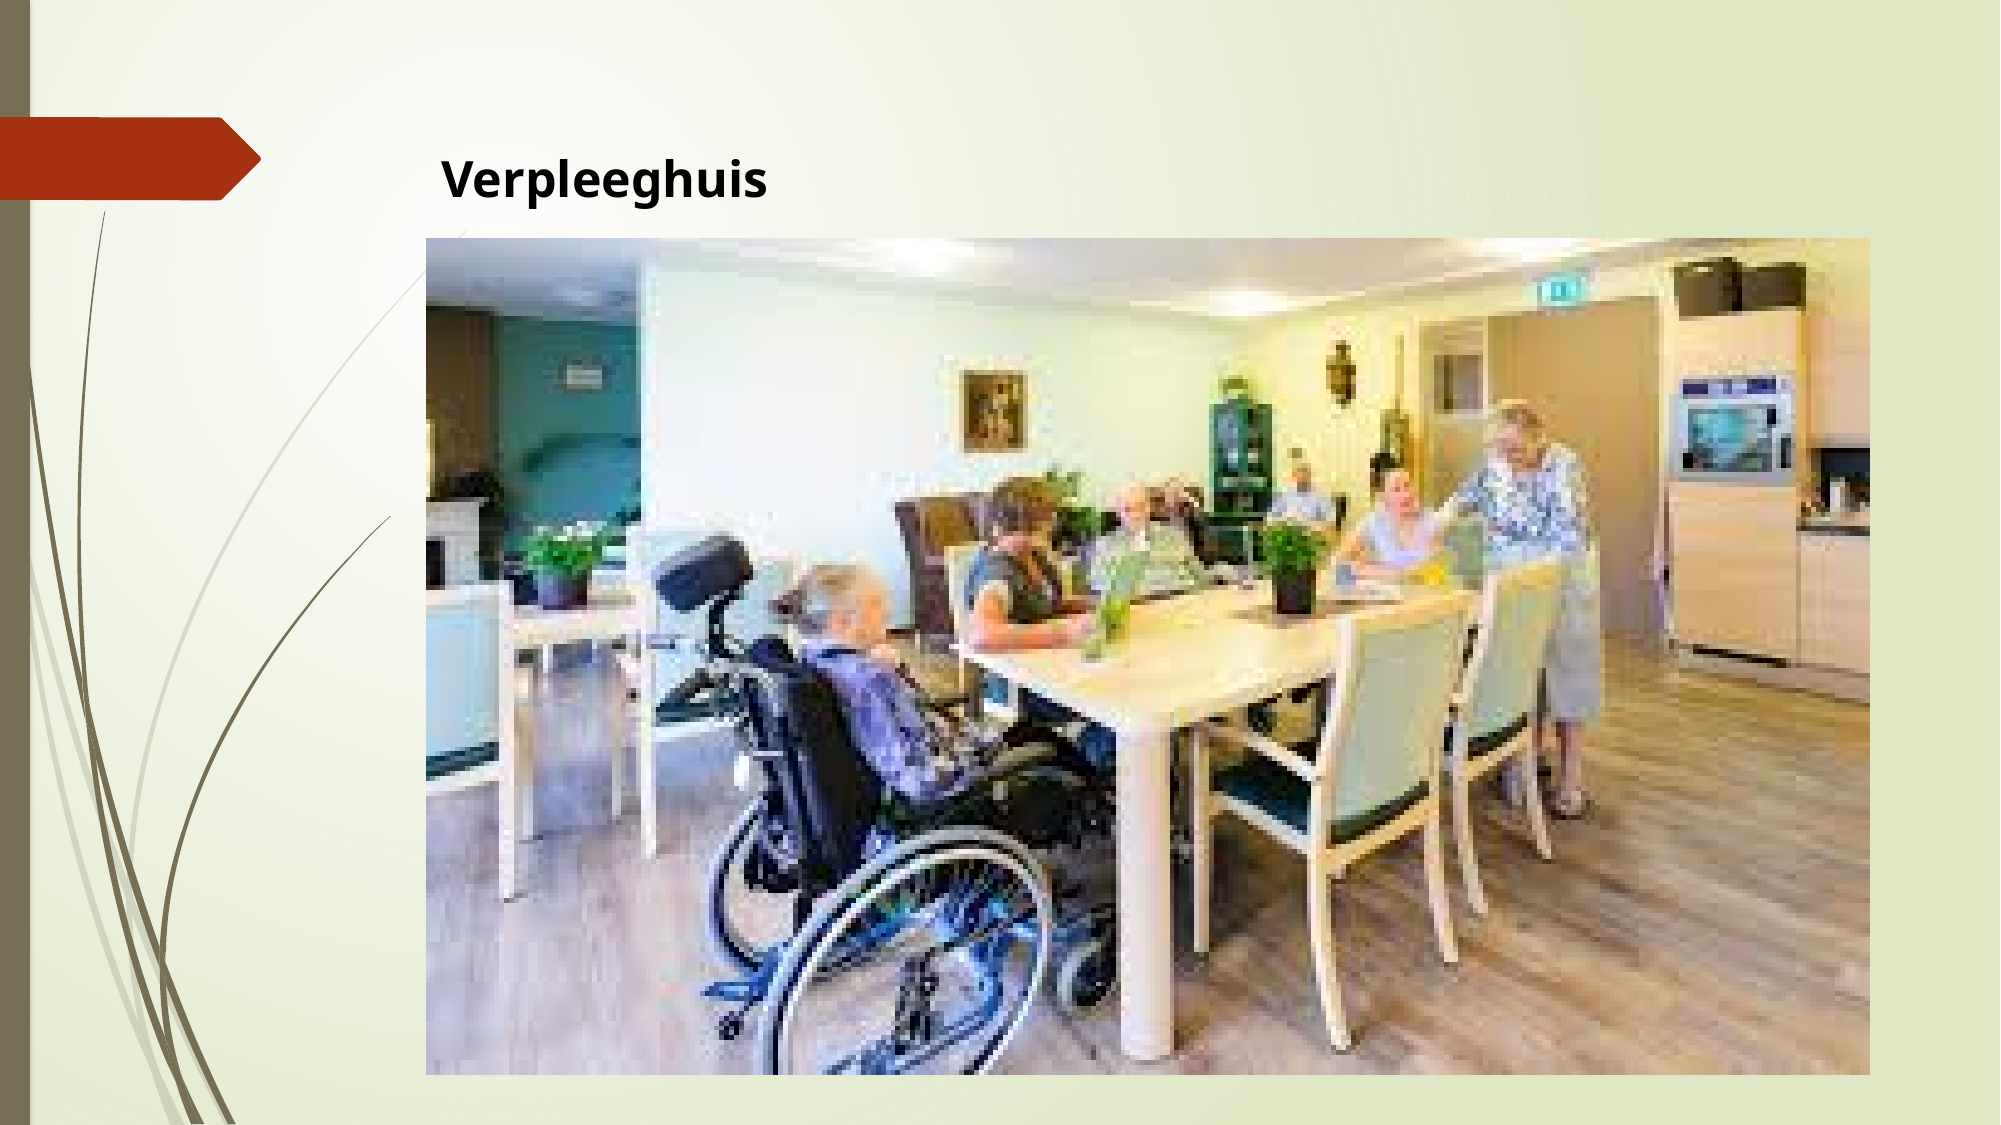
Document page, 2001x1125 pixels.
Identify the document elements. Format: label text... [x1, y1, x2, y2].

picture [426, 237, 1870, 1075]
text_box Verpleeghuis [426, 140, 1461, 237]
